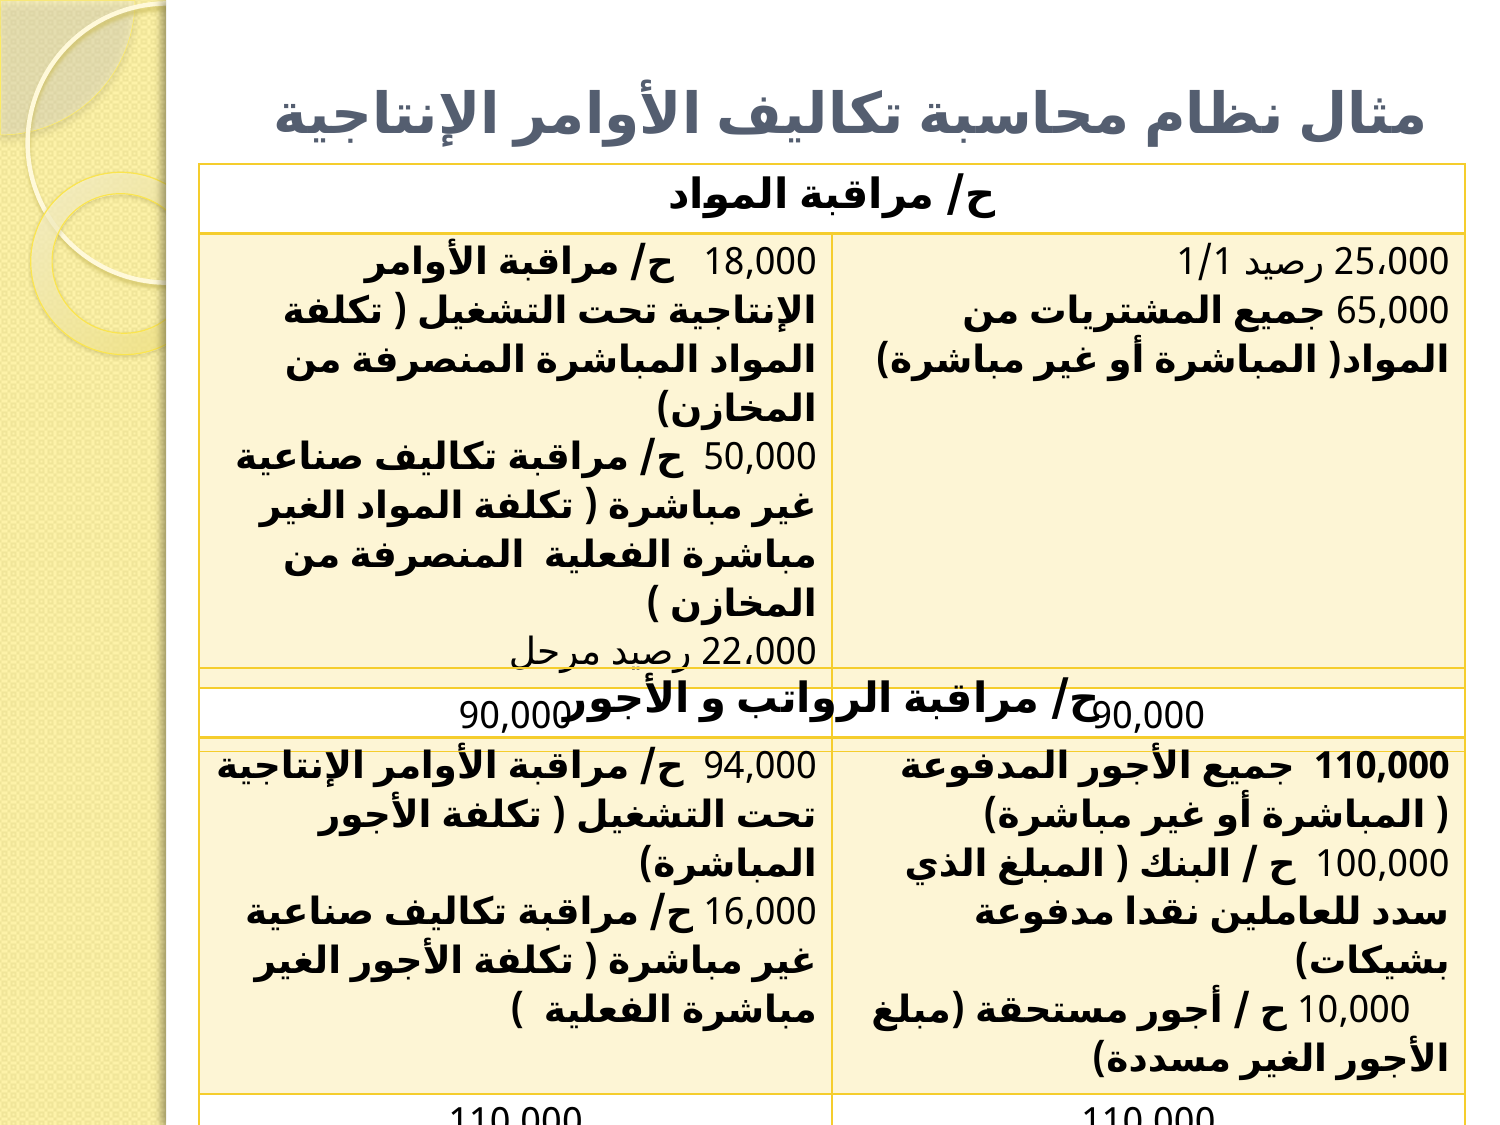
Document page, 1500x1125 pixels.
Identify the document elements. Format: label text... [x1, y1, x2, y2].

table_cell 110,000 [833, 1095, 1464, 1125]
table_cell 110,000 جميع الأجور المدفوعة ( المباشرة أو غير مباشرة) 100,000 ح / البنك ( المبلغ الذي سدد للعاملين نقدا مدفوعة بشيكات) 10,000 ح / أجور مستحقة (مبلغ الأجور الغير مسددة) [833, 739, 1464, 1093]
table_cell 18,000 ح/ مراقبة الأوامر الإنتاجية تحت التشغيل ( تكلفة المواد المباشرة المنصرفة من المخازن) 50,000 ح/ مراقبة تكاليف صناعية غير مباشرة ( تكلفة المواد الغير مباشرة الفعلية المنصرفة من المخازن ) 22،000 رصيد مرحل [200, 235, 831, 667]
table_cell 110,000 [200, 1095, 831, 1125]
table_cell 94,000 ح/ مراقبة الأوامر الإنتاجية تحت التشغيل ( تكلفة الأجور المباشرة) 16,000 ح/ مراقبة تكاليف صناعية غير مباشرة ( تكلفة الأجور الغير مباشرة الفعلية ) [200, 739, 831, 1093]
title مثال نظام محاسبة تكاليف الأوامر الإنتاجية [235, 45, 1466, 163]
table_header ح/ مراقبة المواد [200, 165, 1464, 232]
table_header ح/ مراقبة الرواتب و الأجور [200, 669, 1464, 736]
table_cell 25،000 رصيد 1/1 65,000 جميع المشتريات من المواد( المباشرة أو غير مباشرة) [833, 235, 1464, 667]
